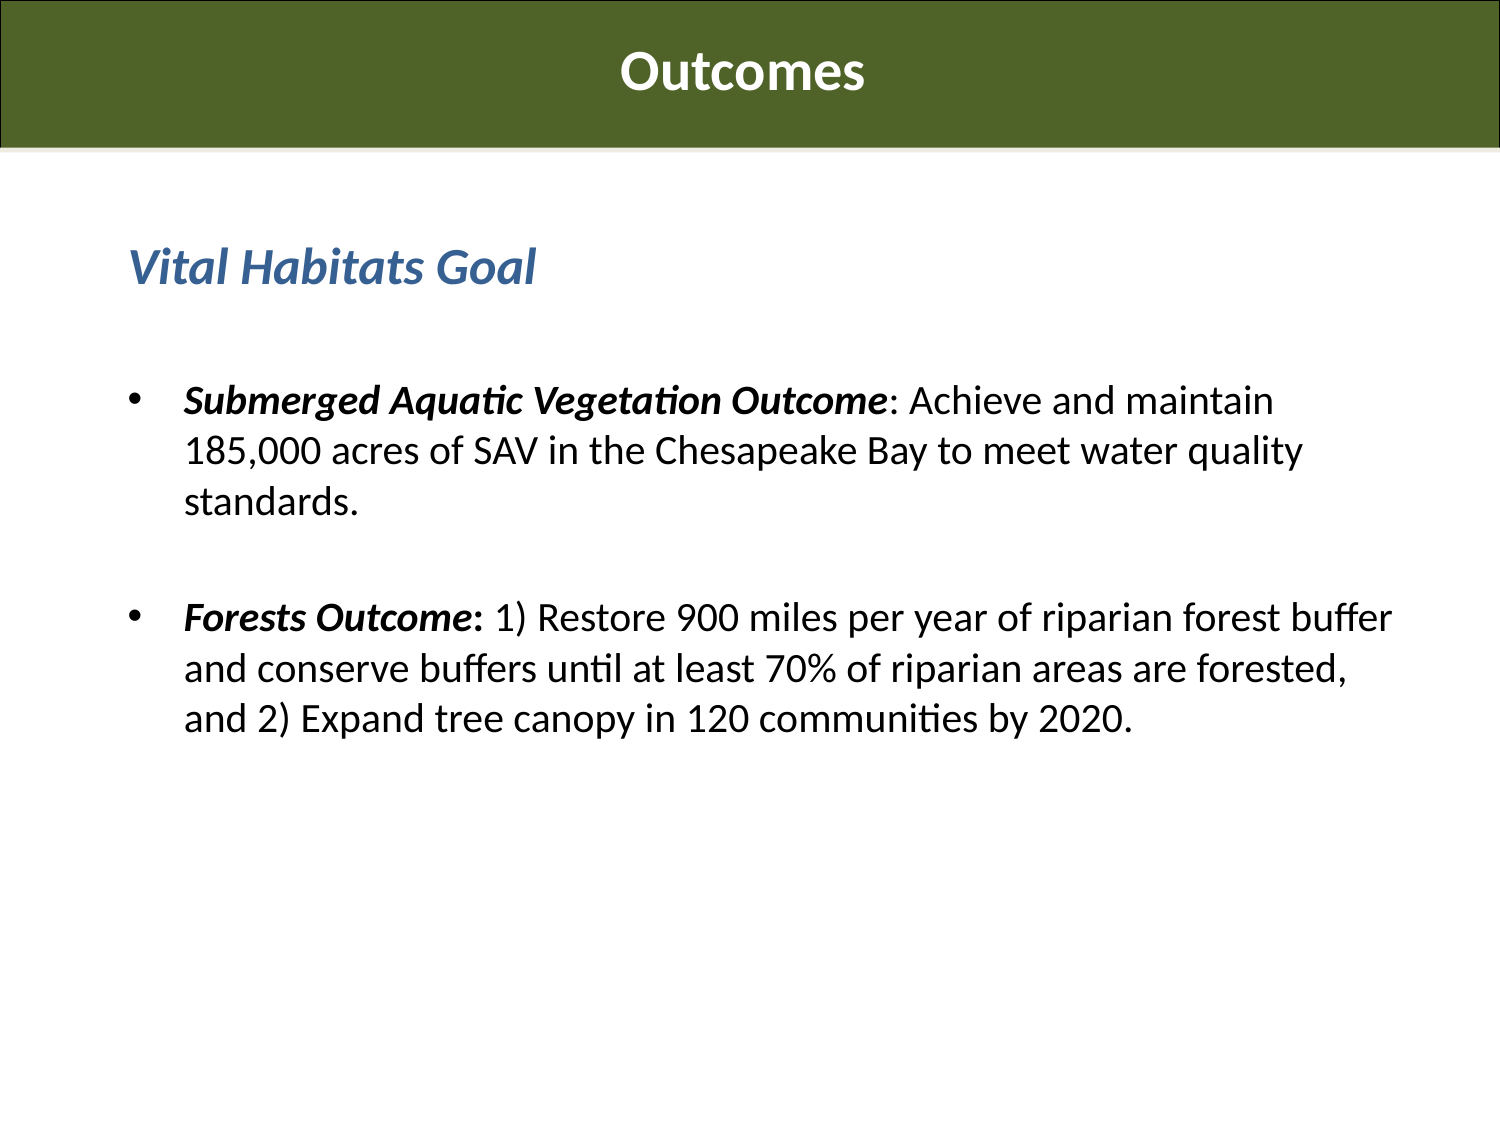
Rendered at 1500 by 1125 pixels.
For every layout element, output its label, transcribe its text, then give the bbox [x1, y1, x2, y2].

list Vital Habitats Goal Submerged Aquatic Vegetation Outcome: Achieve and maintain 185,000 acres of SAV in the Chesapeake Bay to meet water quality standards. Forests Outcome: 1) Restore 900 miles per year of riparian forest buffer and conserve buffers until at least 70% of riparian areas are forested, and 2) Expand tree canopy in 120 communities by 2020. [112, 224, 1425, 1050]
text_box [0, 0, 1500, 151]
